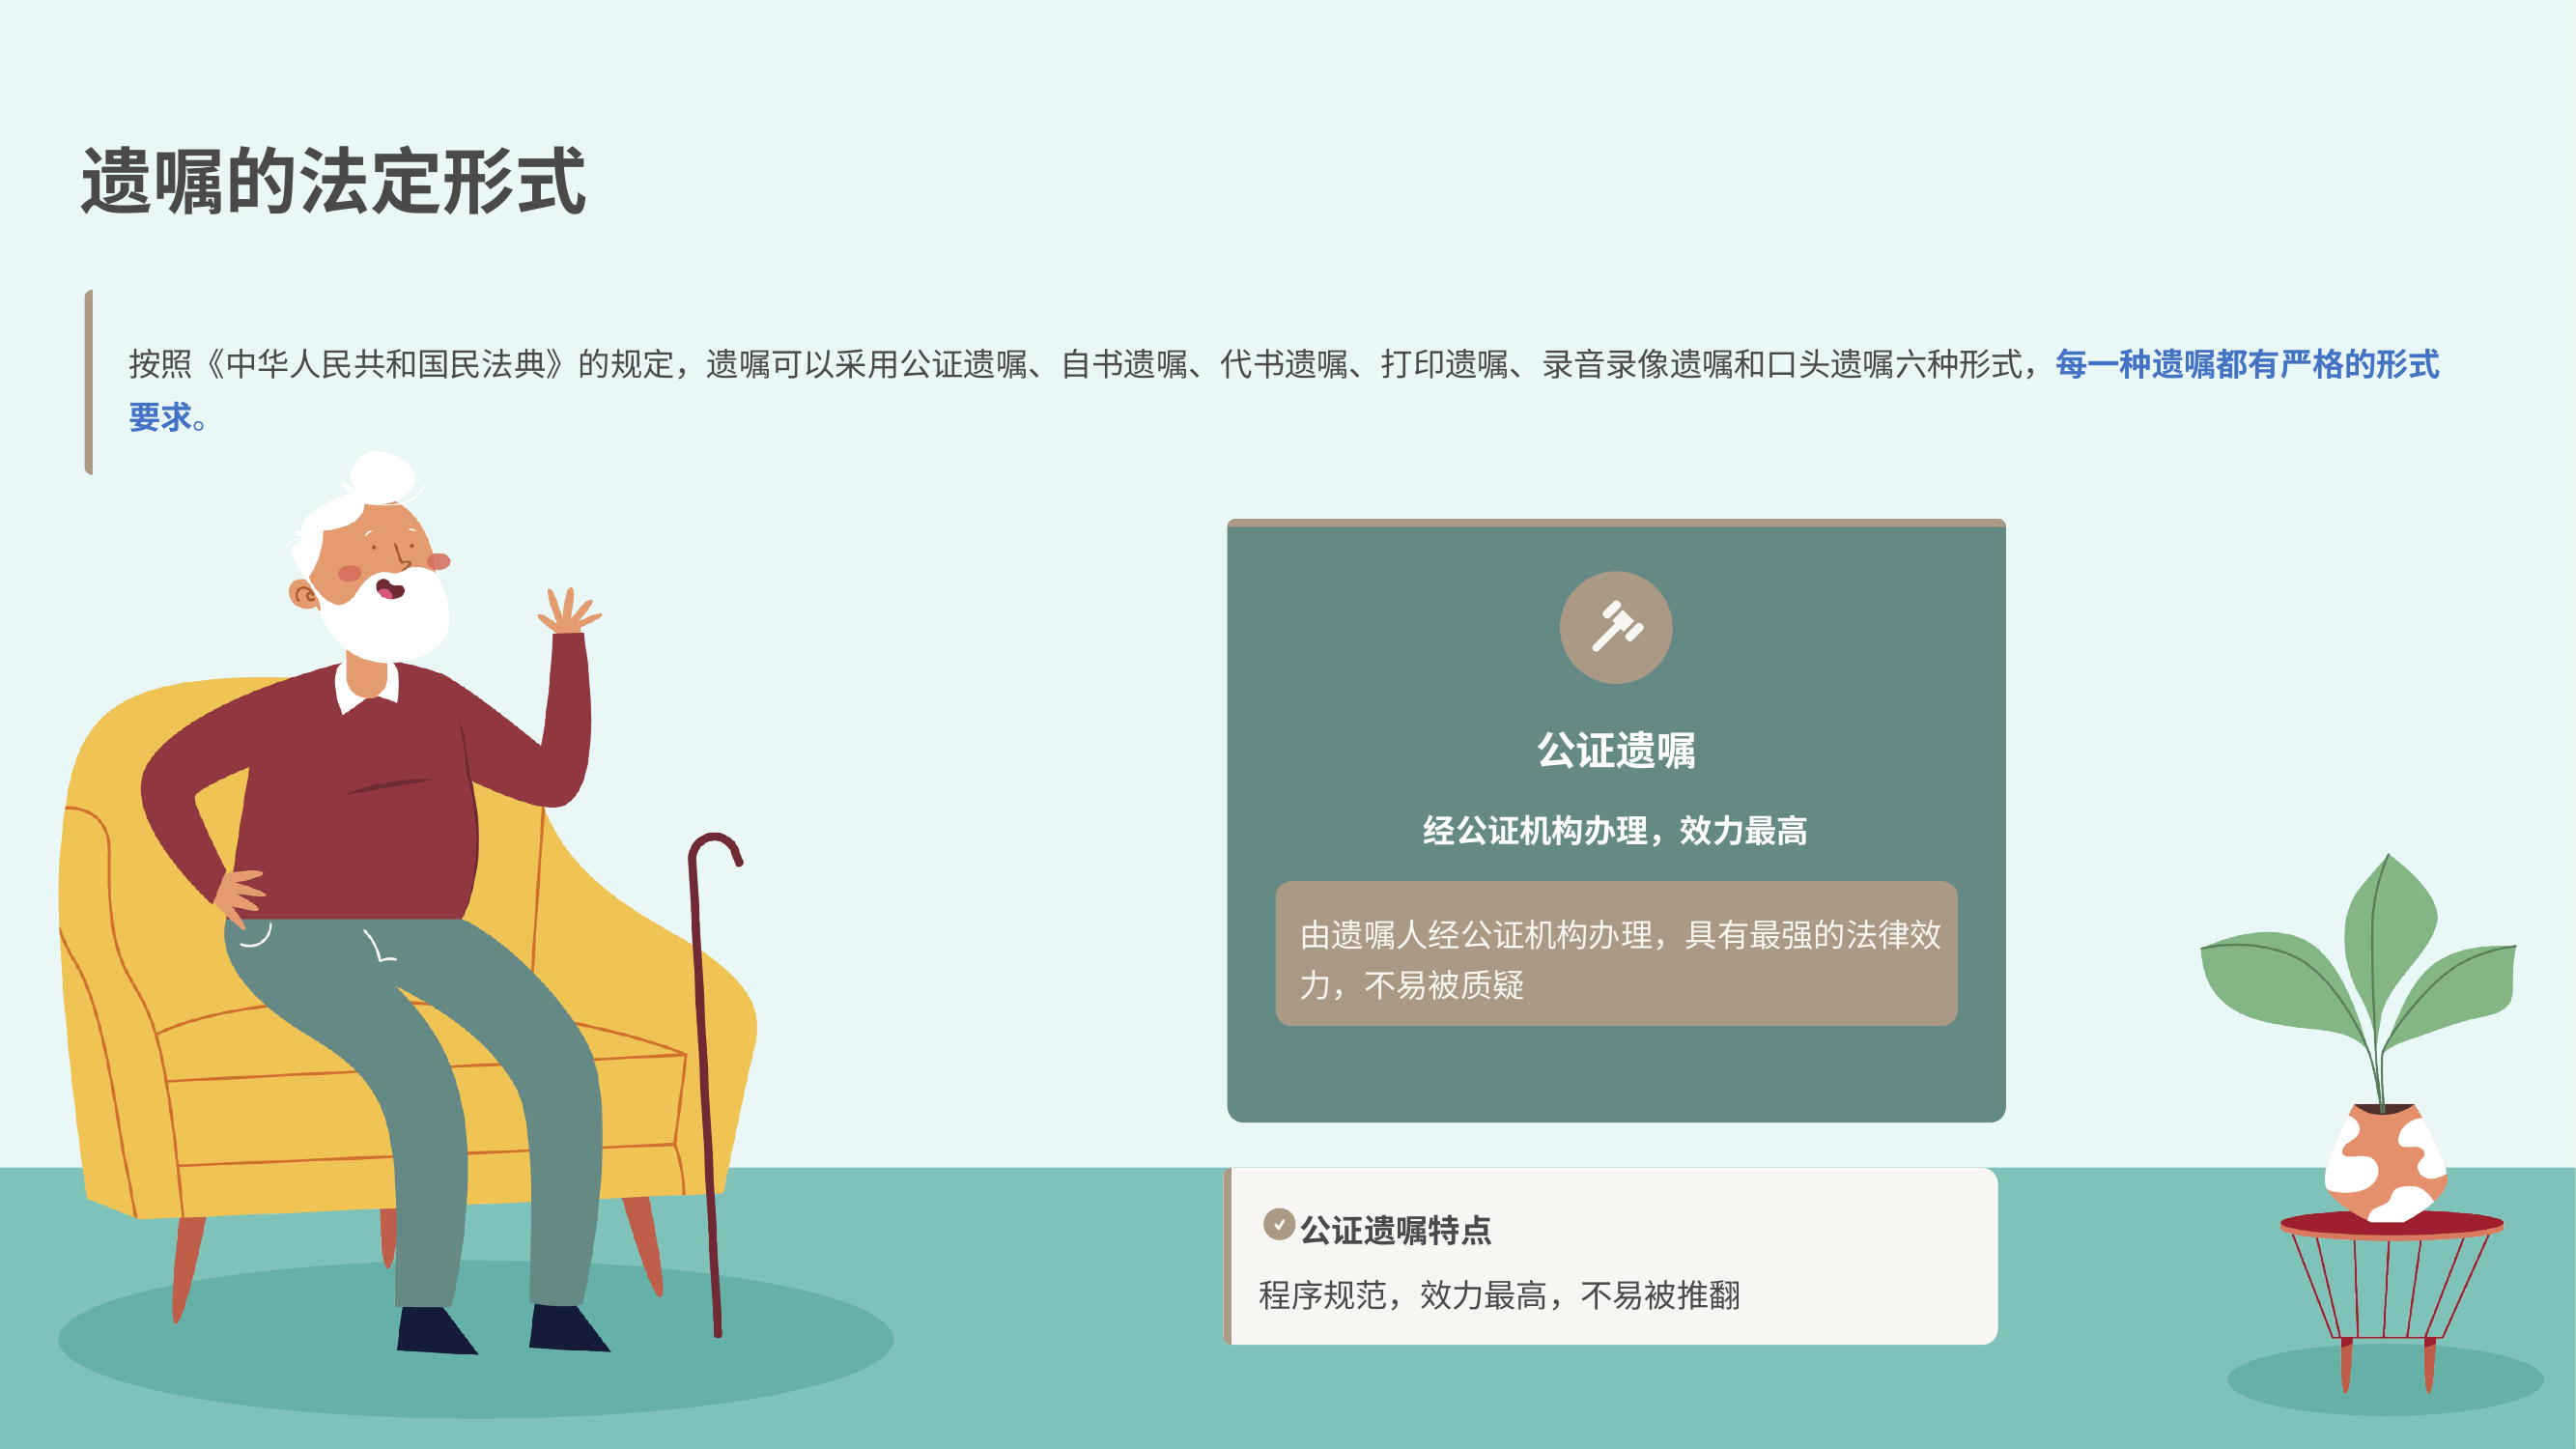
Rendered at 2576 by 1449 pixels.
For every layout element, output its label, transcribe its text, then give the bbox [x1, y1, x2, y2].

text_box [1275, 881, 1958, 1027]
text_box [1223, 1167, 1231, 1346]
text_box 由遗嘱人经公证机构办理，具有最强的法律效力，不易被质疑 [1299, 905, 1950, 1003]
text_box 经公证机构办理，效力最高 [1409, 800, 1824, 845]
text_box [1592, 610, 1634, 652]
text_box [1602, 600, 1622, 619]
text_box [84, 289, 93, 475]
text_box 公证遗嘱特点 [1299, 1200, 1982, 1249]
text_box 按照《中华人民共和国民法典》的规定，遗嘱可以采用公证遗嘱、自书遗嘱、代书遗嘱、打印遗嘱、录音录像遗嘱和口头遗嘱六种形式，每一种遗嘱都有严格的形式要求。 [128, 329, 2472, 435]
text_box [1560, 571, 1673, 684]
text_box [1231, 1167, 1998, 1346]
text_box [1227, 527, 2006, 1123]
picture [0, 0, 2576, 1394]
text_box 程序规范，效力最高，不易被推翻 [1260, 1264, 1982, 1313]
text_box 公证遗嘱 [1265, 716, 1968, 773]
text_box 遗嘱的法定形式 [80, 145, 2532, 226]
text_box [1625, 622, 1644, 642]
text_box [1227, 519, 2006, 527]
text_box [1263, 1208, 1296, 1240]
